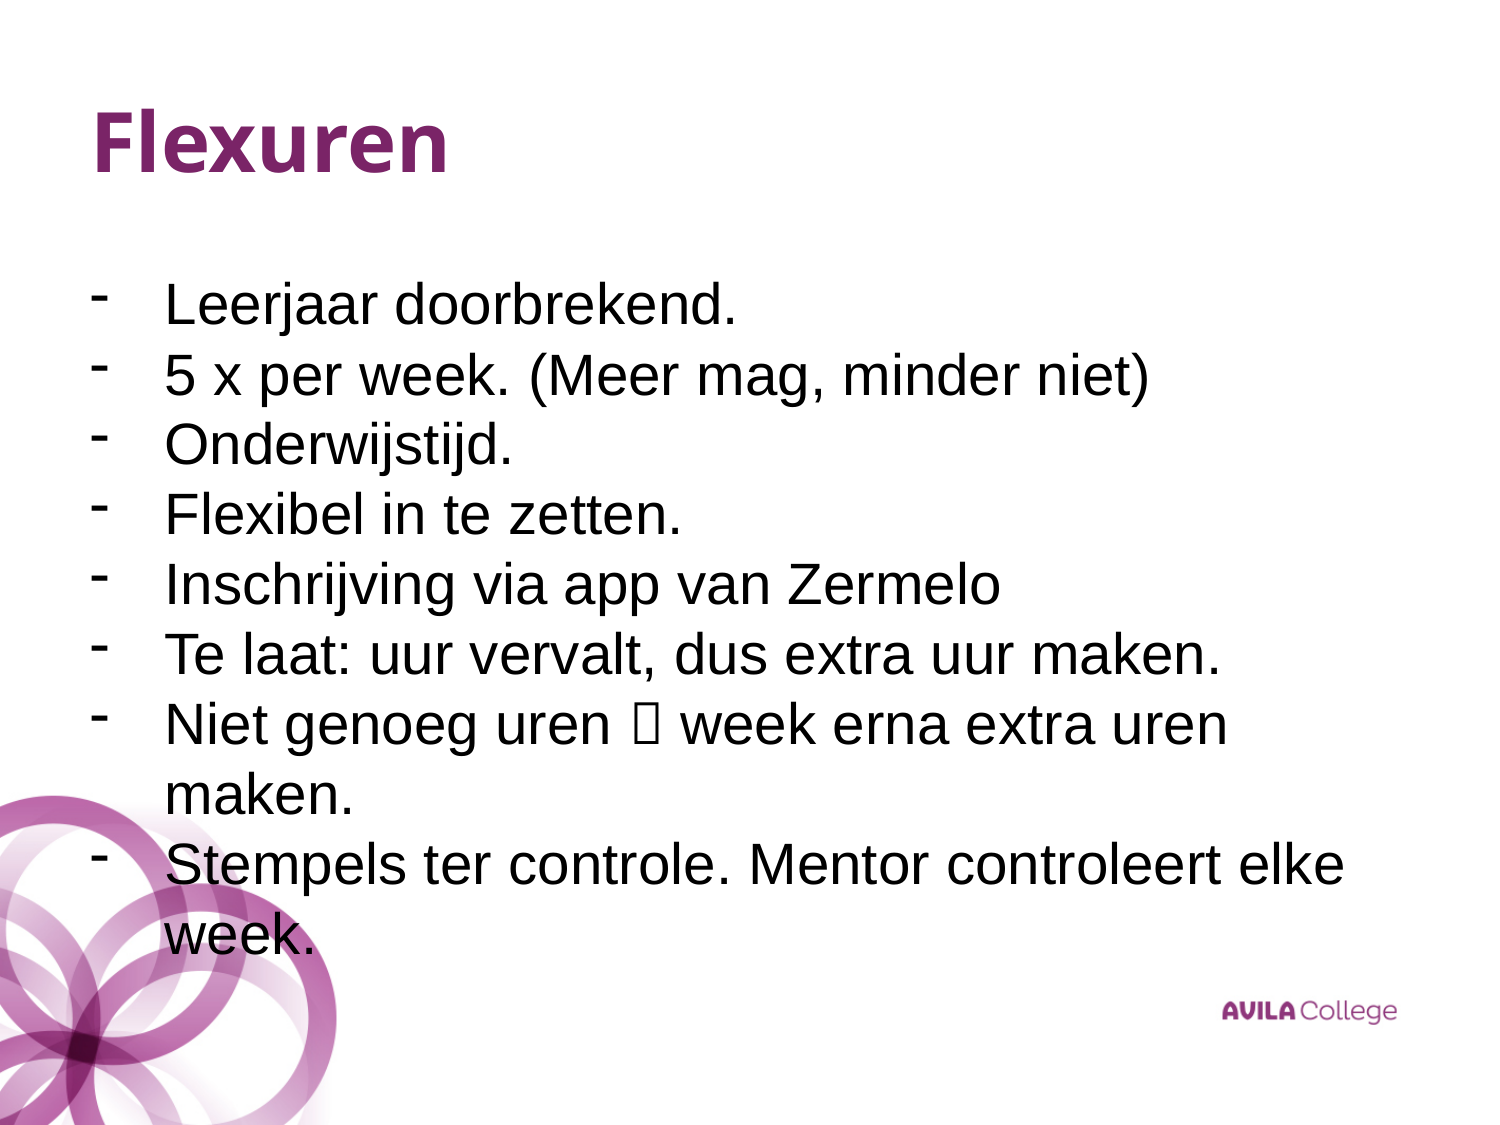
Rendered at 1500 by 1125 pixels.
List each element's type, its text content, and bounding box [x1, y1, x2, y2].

title Flexuren [75, 45, 1425, 233]
text_box Leerjaar doorbrekend. 5 x per week. (Meer mag, minder niet) Onderwijstijd. Flexibel in te zetten. Inschrijving via app van Zermelo Te laat: uur vervalt, dus extra uur maken. Niet genoeg uren  week erna extra uren maken. Stempels ter controle. Mentor controleert elke week. [74, 259, 1425, 1125]
picture [0, 0, 1500, 1125]
